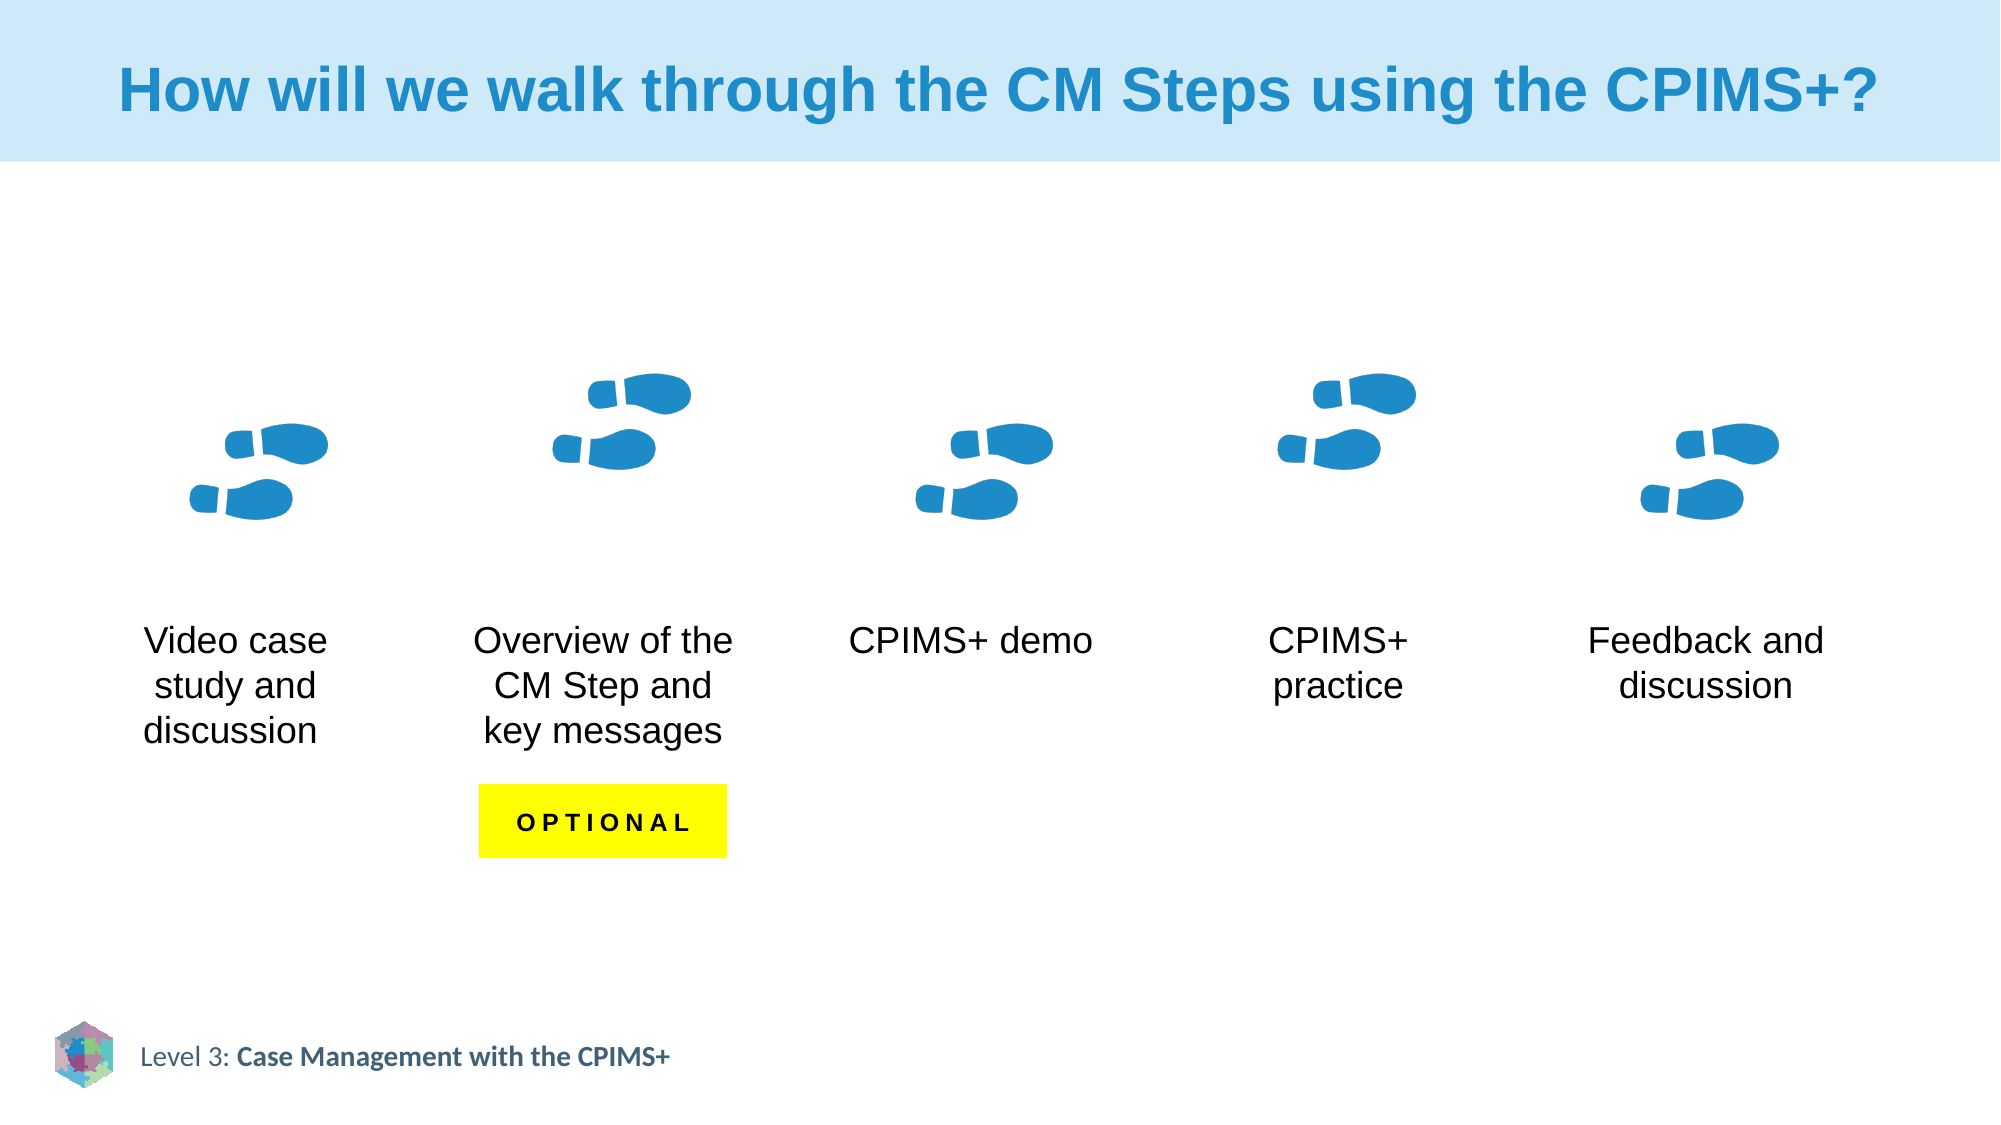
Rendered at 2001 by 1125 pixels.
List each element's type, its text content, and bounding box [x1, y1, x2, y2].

picture [55, 1021, 113, 1088]
text_box CPIMS+ demo [824, 609, 1118, 669]
title How will we walk through the CM Steps using the CPIMS+? [88, 19, 1912, 163]
picture [545, 346, 697, 497]
text_box CPIMS+ practice [1191, 609, 1486, 714]
picture [1271, 346, 1422, 497]
text_box OPTIONAL [478, 783, 728, 859]
text_box Video case study and discussion [88, 609, 383, 759]
picture [183, 396, 334, 547]
text_box Feedback and discussion [1559, 609, 1853, 714]
picture [1634, 396, 1785, 547]
text_box Overview of the CM Step and key messages [456, 609, 750, 759]
picture [908, 396, 1059, 547]
